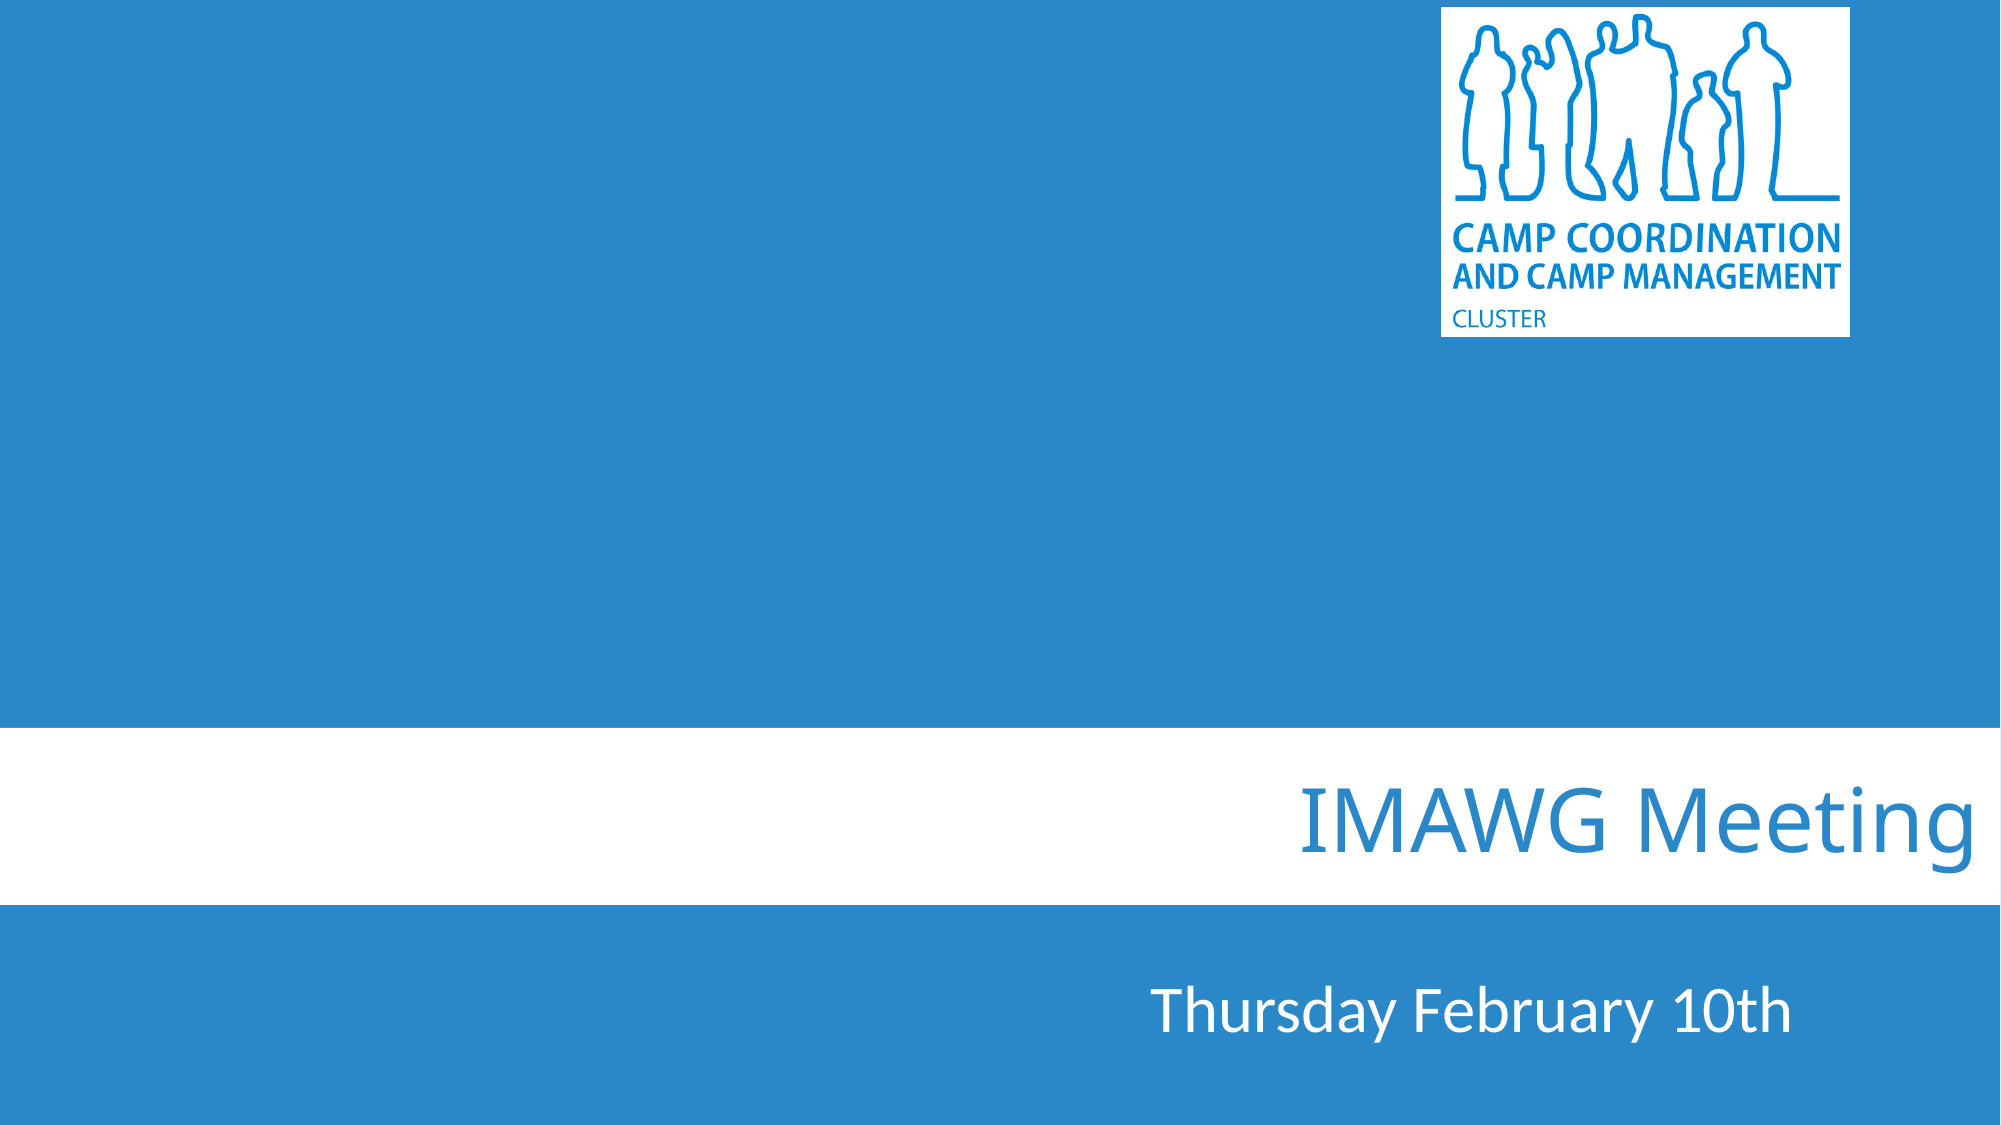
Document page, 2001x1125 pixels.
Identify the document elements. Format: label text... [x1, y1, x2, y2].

subtitle Thursday February 10th [600, 952, 2000, 1059]
picture [1441, 7, 1850, 337]
title IMAWG Meeting [0, 727, 2000, 905]
